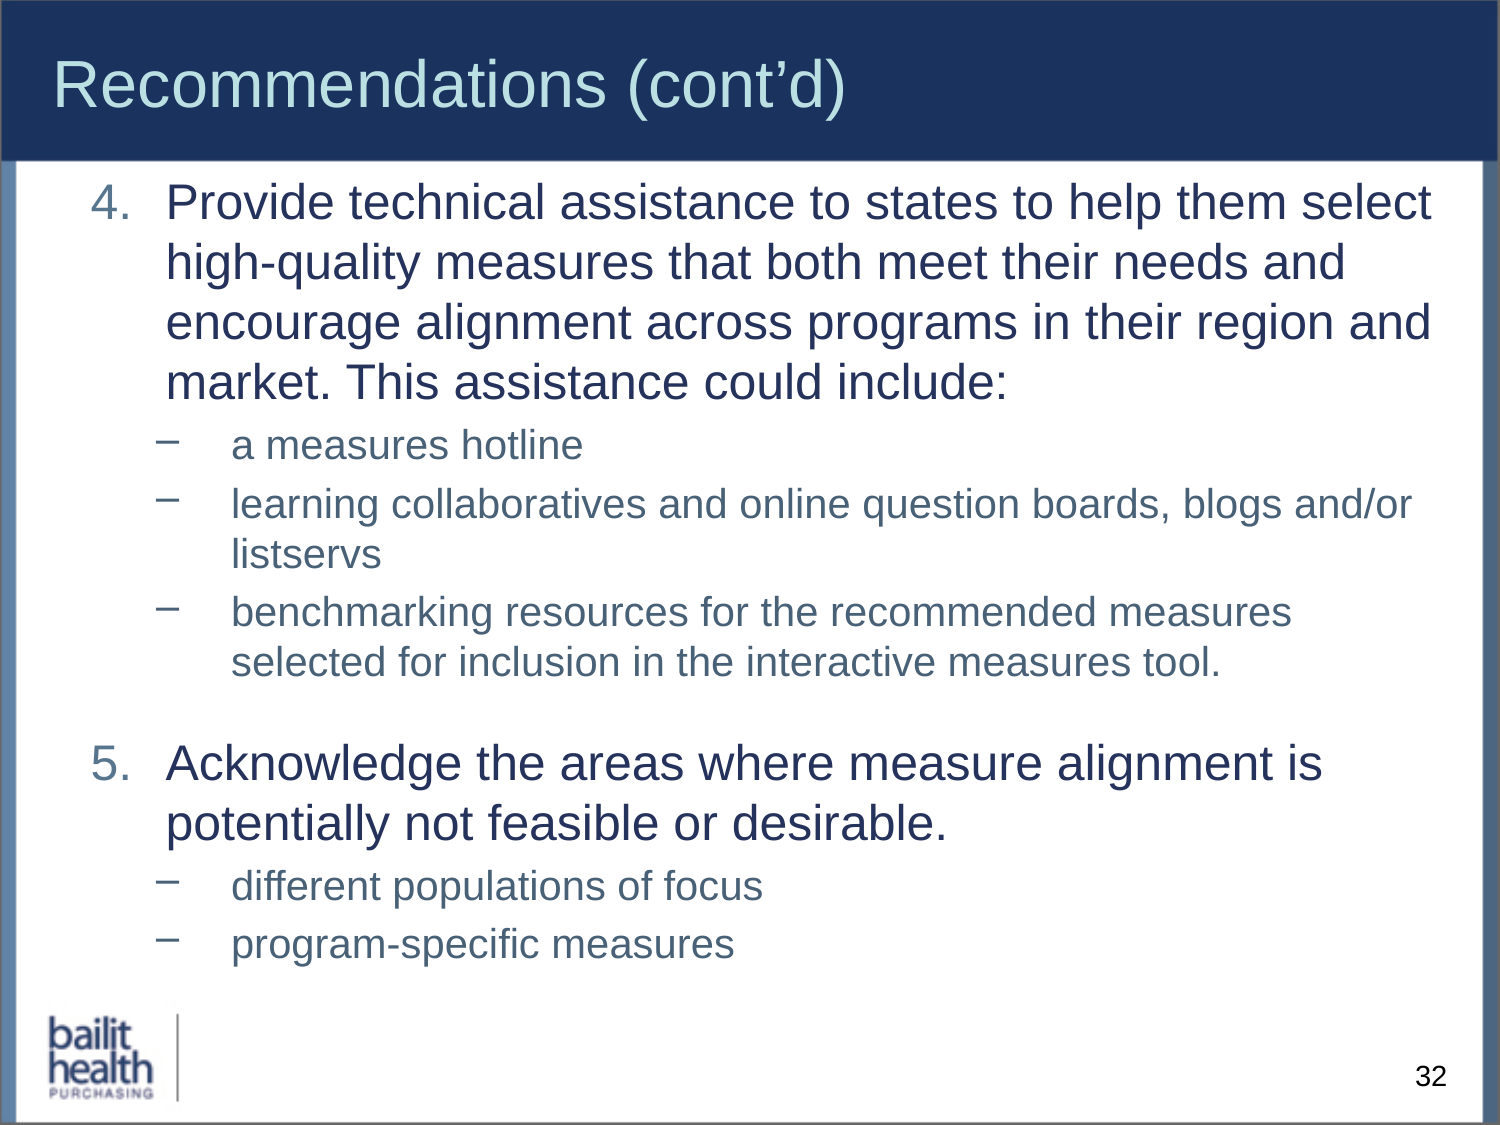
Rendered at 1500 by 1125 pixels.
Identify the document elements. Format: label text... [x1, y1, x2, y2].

slide_number 32 [1374, 1049, 1463, 1088]
picture [0, 0, 1500, 1125]
list Provide technical assistance to states to help them select high-quality measures that both meet their needs and encourage alignment across programs in their region and market. This assistance could include: a measures hotline learning collaboratives and online question boards, blogs and/or listservs benchmarking resources for the recommended measures selected for inclusion in the interactive measures tool. Acknowledge the areas where measure alignment is potentially not feasible or desirable. different populations of focus program-specific measures [75, 162, 1451, 1013]
title Recommendations (cont’d) [37, 0, 1313, 176]
